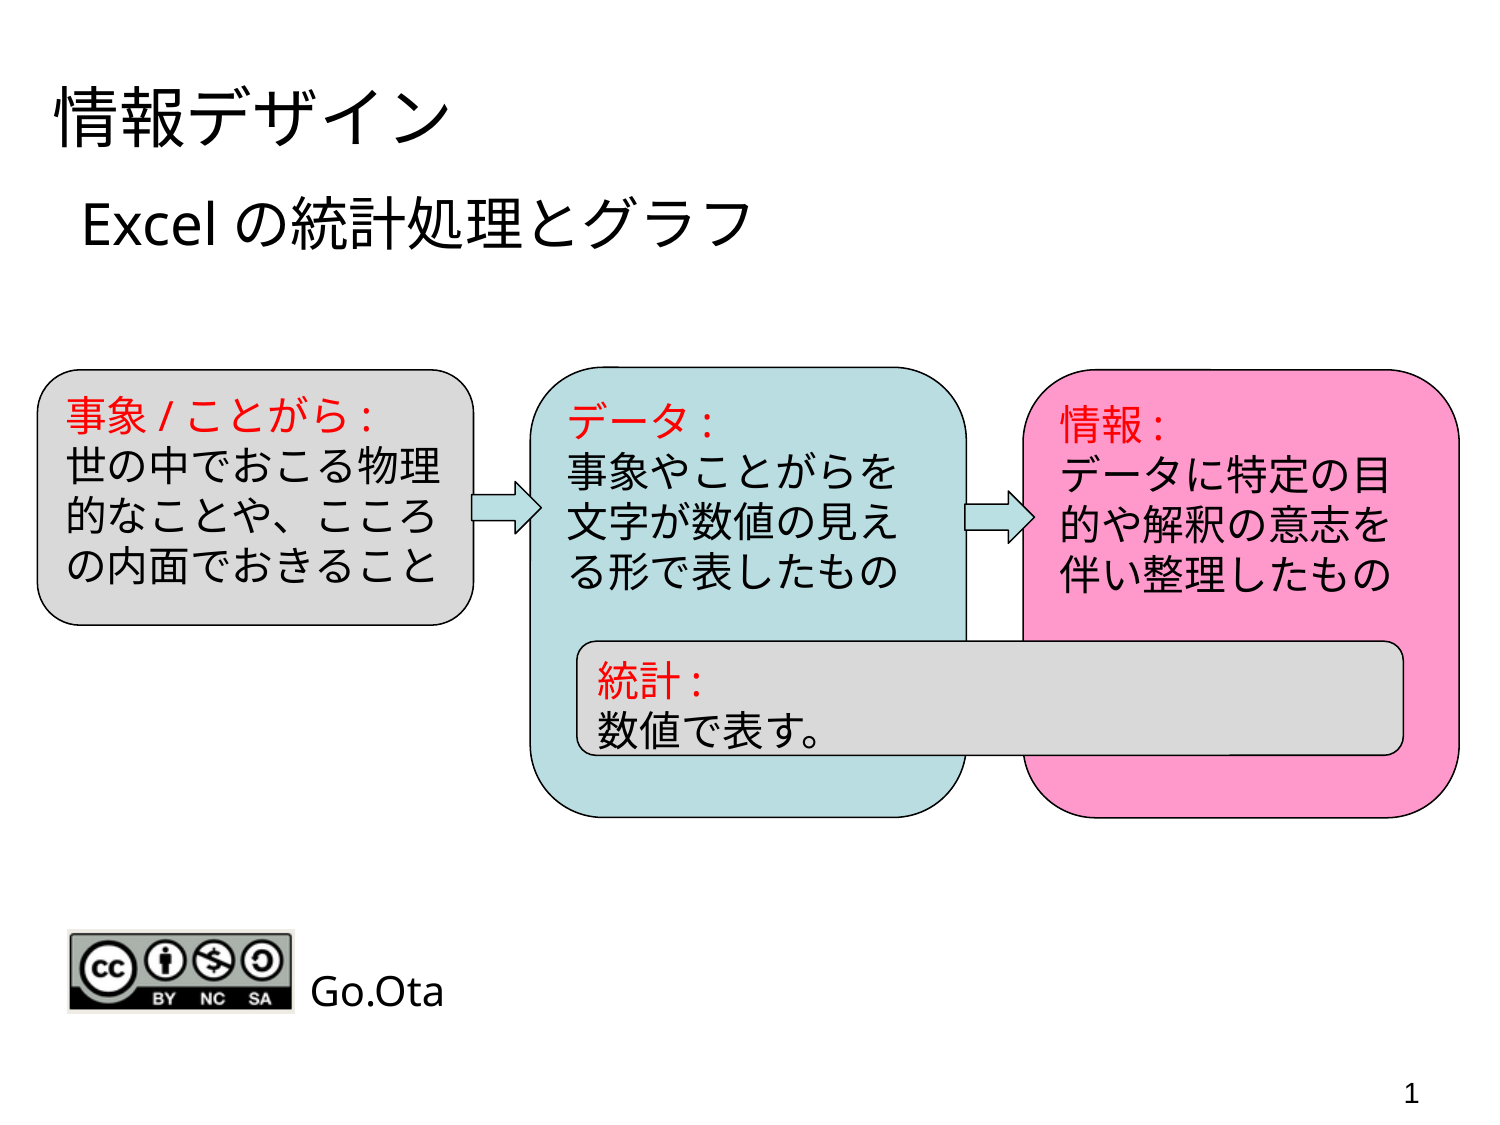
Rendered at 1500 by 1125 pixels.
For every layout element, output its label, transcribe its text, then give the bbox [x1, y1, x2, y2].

text_box Go.Ota [294, 937, 501, 1026]
title 情報デザイン [37, 62, 1454, 163]
slide_number 1 [1085, 1067, 1435, 1125]
text_box [471, 481, 542, 534]
text_box 事象/ことがら: 世の中でおこる物理的なことや、こころの内面でおきること [37, 369, 474, 626]
text_box Excelの統計処理とグラフ [65, 165, 1454, 265]
picture [67, 929, 295, 1014]
text_box 統計: 数値で表す。 [576, 641, 1404, 756]
text_box データ: 事象やことがらを文字が数値の見える形で表したもの [530, 367, 967, 818]
text_box [964, 490, 1035, 544]
text_box 情報: データに特定の目的や解釈の意志を伴い整理したもの [1023, 369, 1460, 818]
